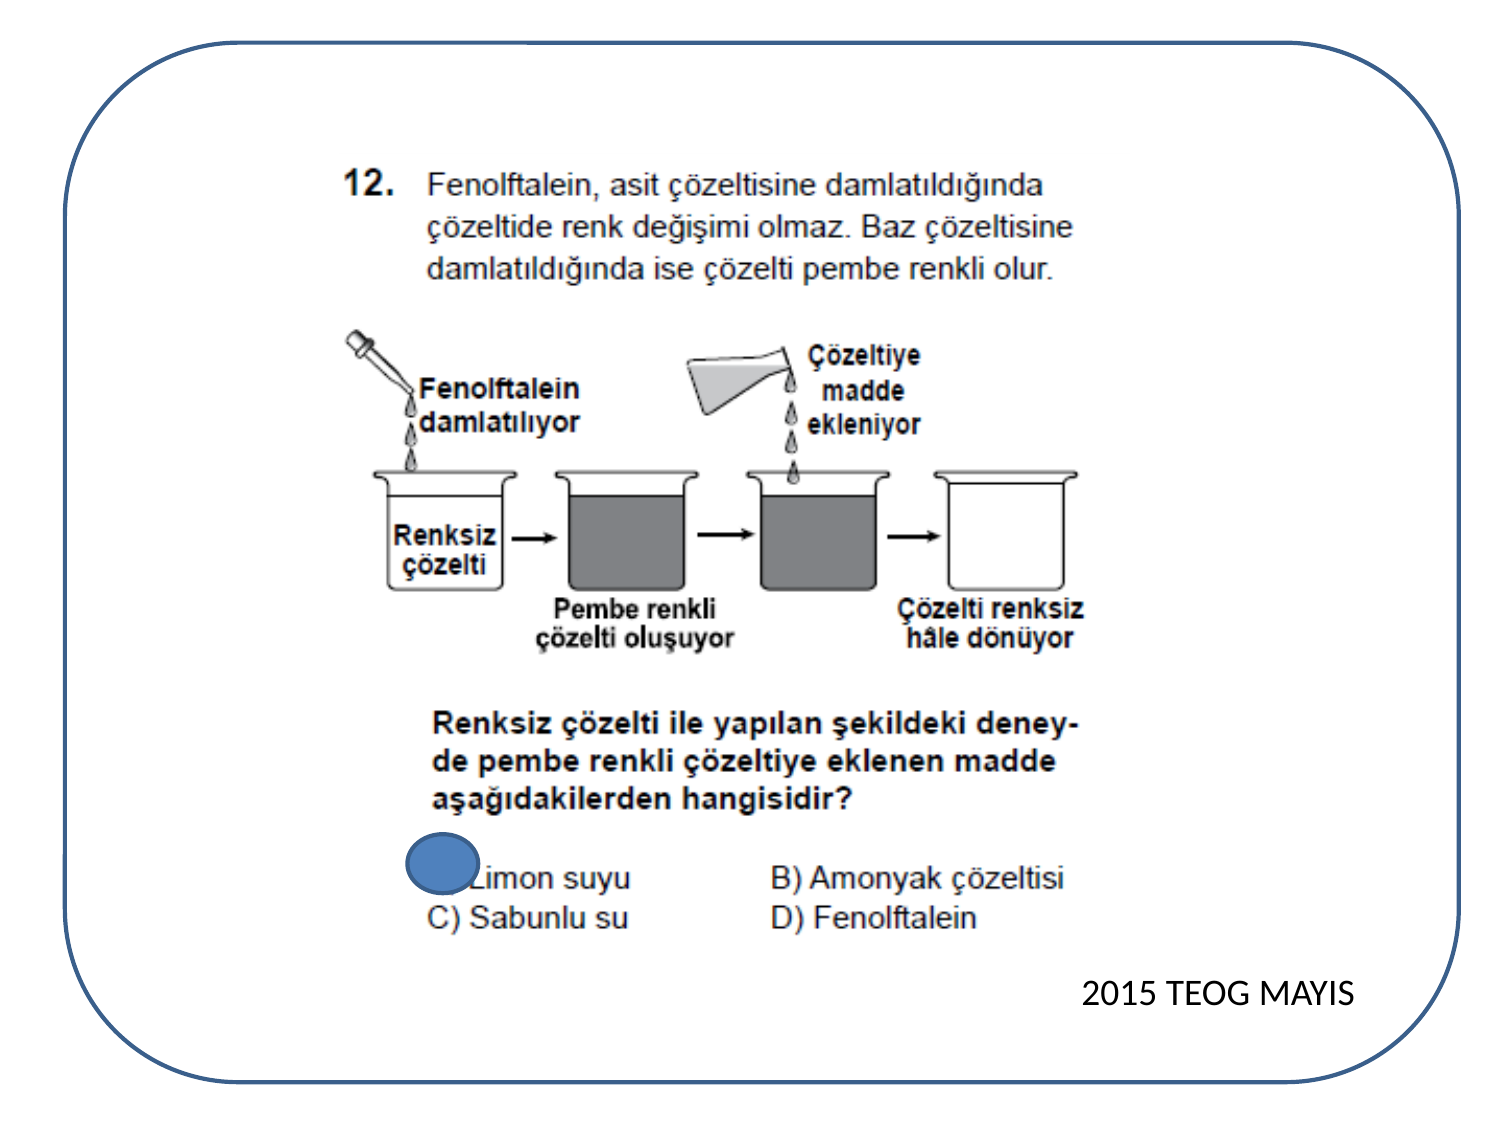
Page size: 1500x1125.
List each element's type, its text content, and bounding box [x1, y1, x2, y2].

text_box [62, 40, 1461, 1085]
picture [339, 152, 1130, 950]
text_box 2015 TEOG MAYIS [1366, 1049, 1392, 1066]
